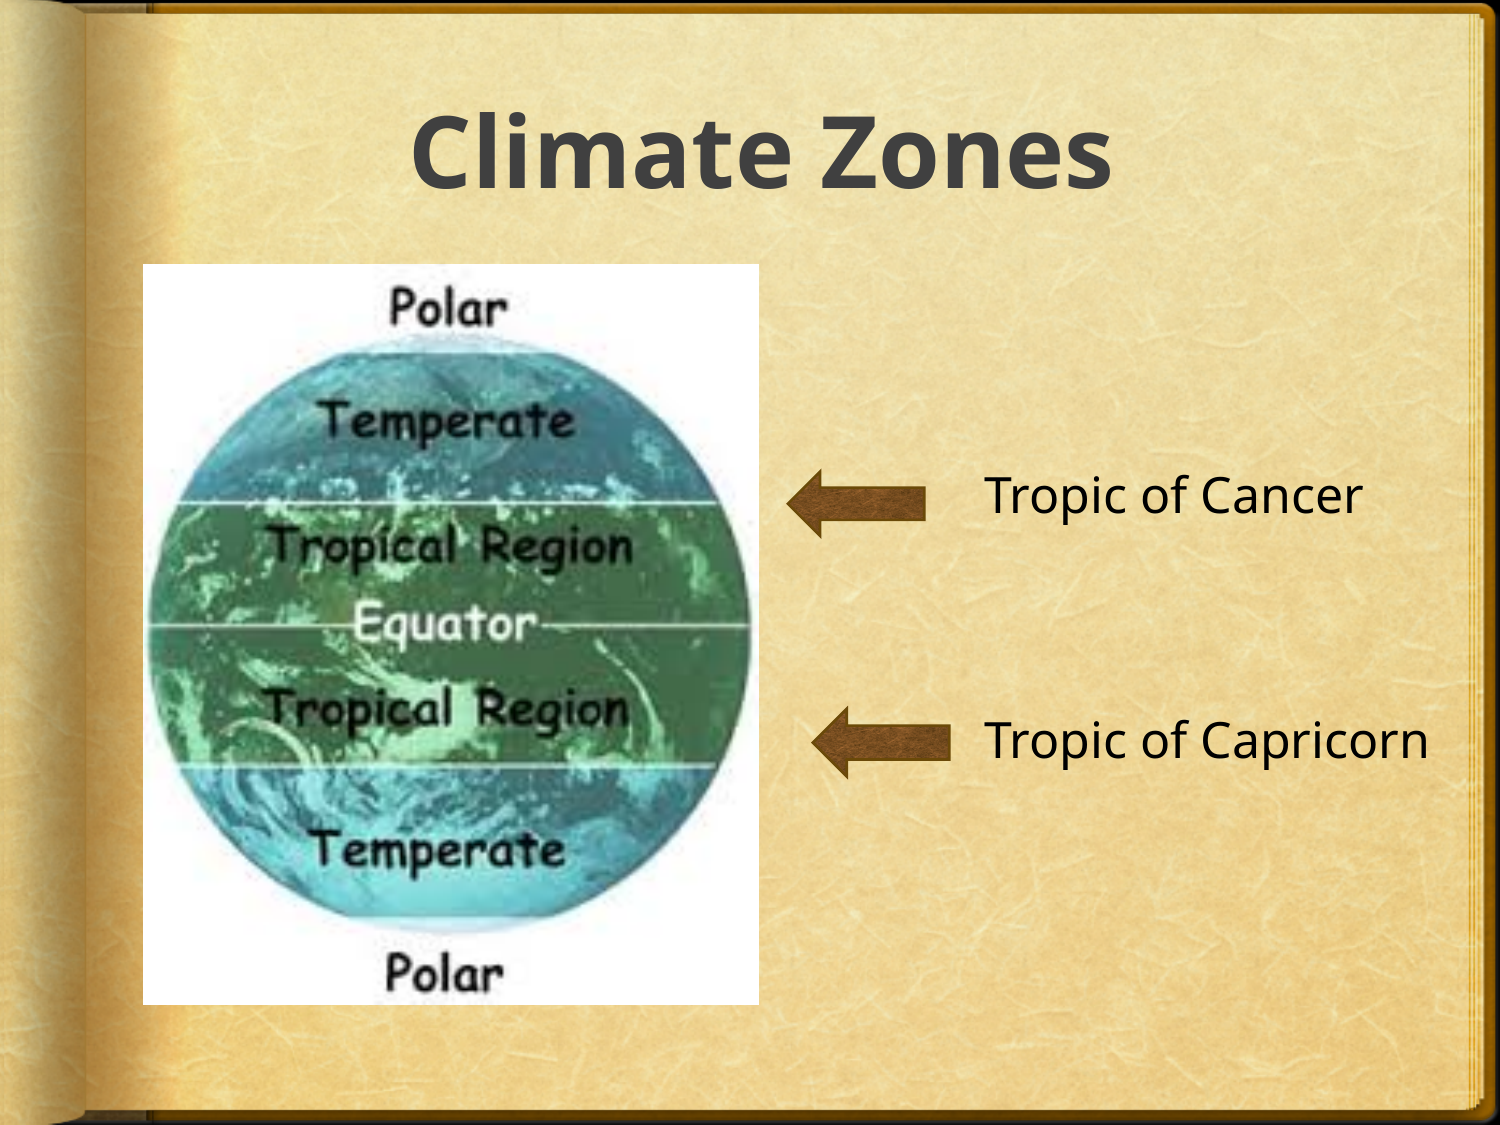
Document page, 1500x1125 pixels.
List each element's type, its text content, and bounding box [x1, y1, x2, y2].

text_box [786, 468, 926, 540]
picture [0, 0, 1500, 1125]
text_box [811, 705, 951, 780]
text_box Tropic of Capricorn [969, 700, 1447, 776]
text_box Tropic of Cancer [969, 456, 1447, 532]
title Climate Zones [178, 45, 1372, 265]
